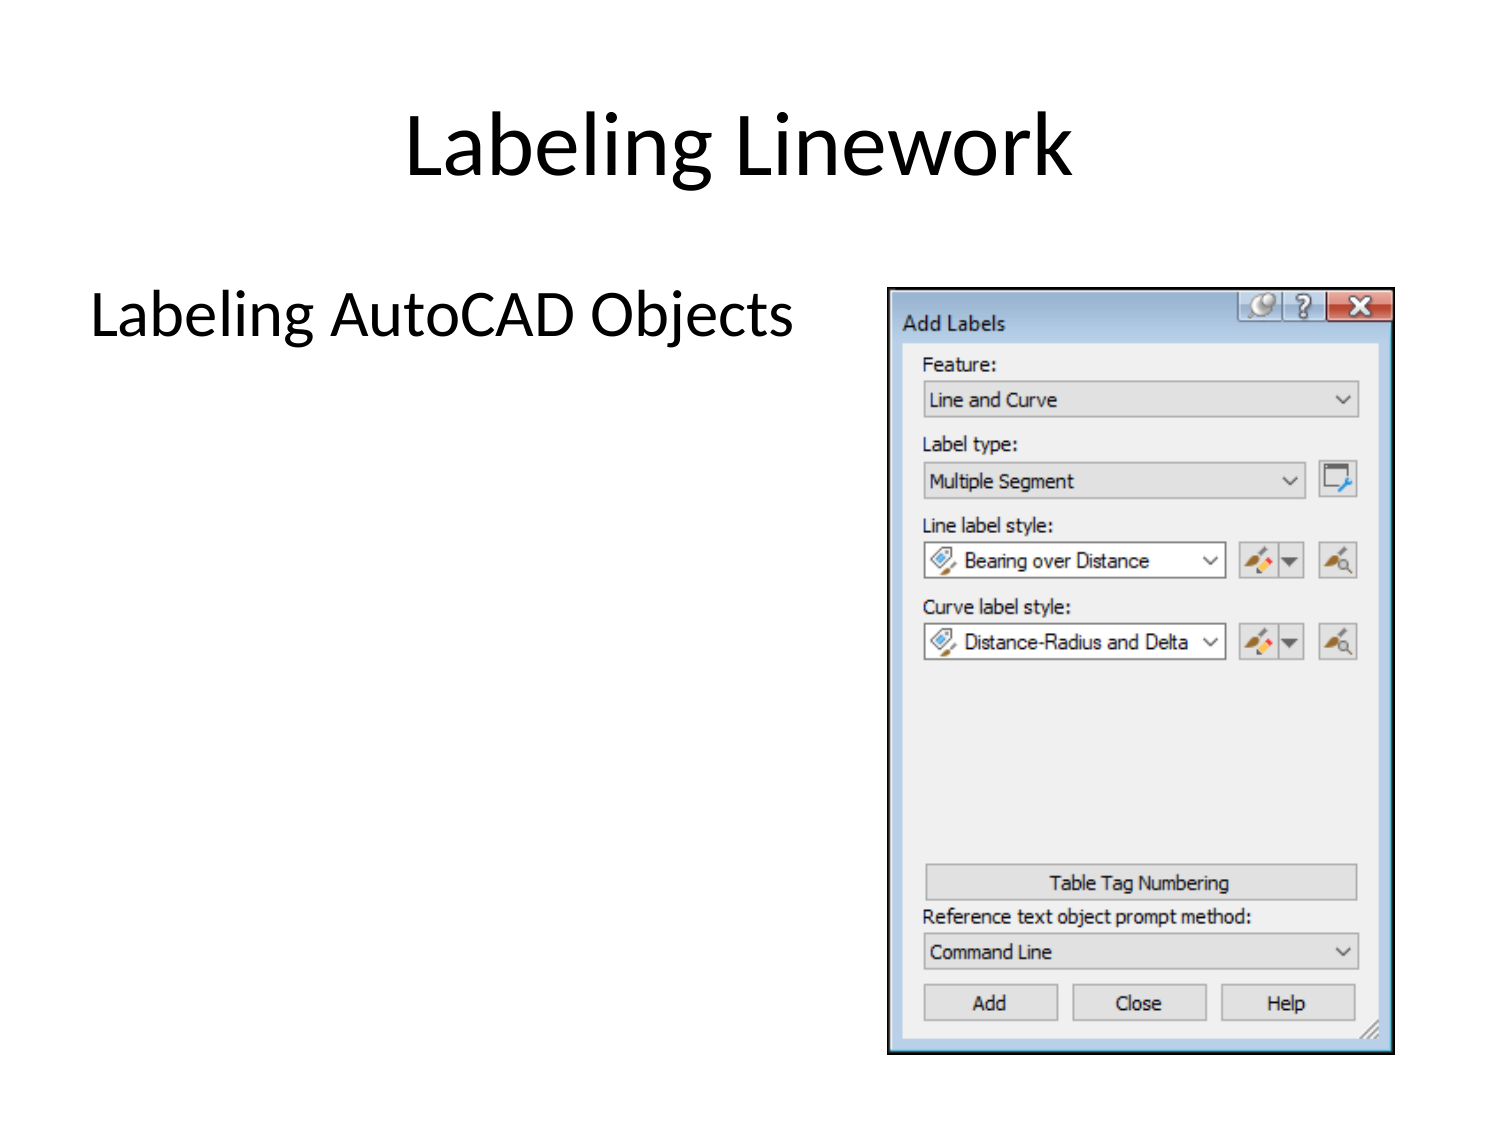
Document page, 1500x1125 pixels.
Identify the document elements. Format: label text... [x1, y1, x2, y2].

title Labeling Linework [75, 45, 1425, 233]
list Labeling AutoCAD Objects [75, 262, 1425, 1005]
picture [887, 287, 1396, 1056]
